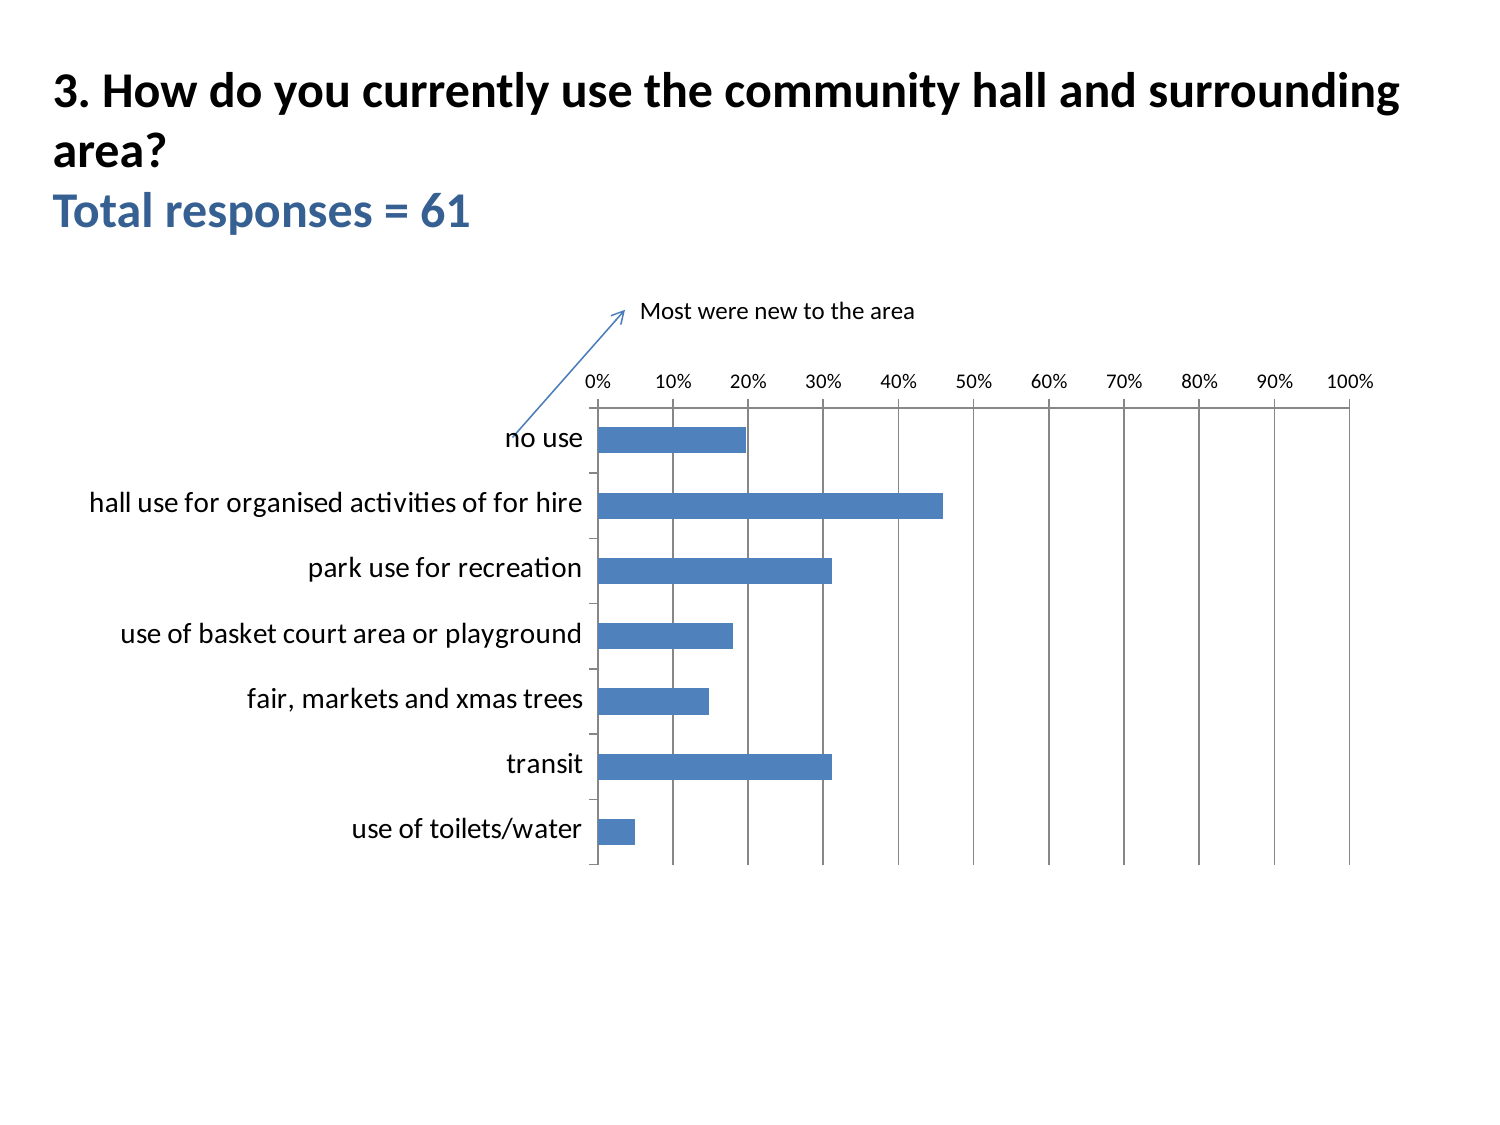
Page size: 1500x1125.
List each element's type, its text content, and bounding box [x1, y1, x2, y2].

title 3. How do you currently use the community hall and surrounding area? Total responses = 61 [37, 45, 1500, 250]
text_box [512, 309, 626, 360]
chart [62, 362, 1401, 876]
text_box Most were new to the area [624, 287, 1175, 333]
